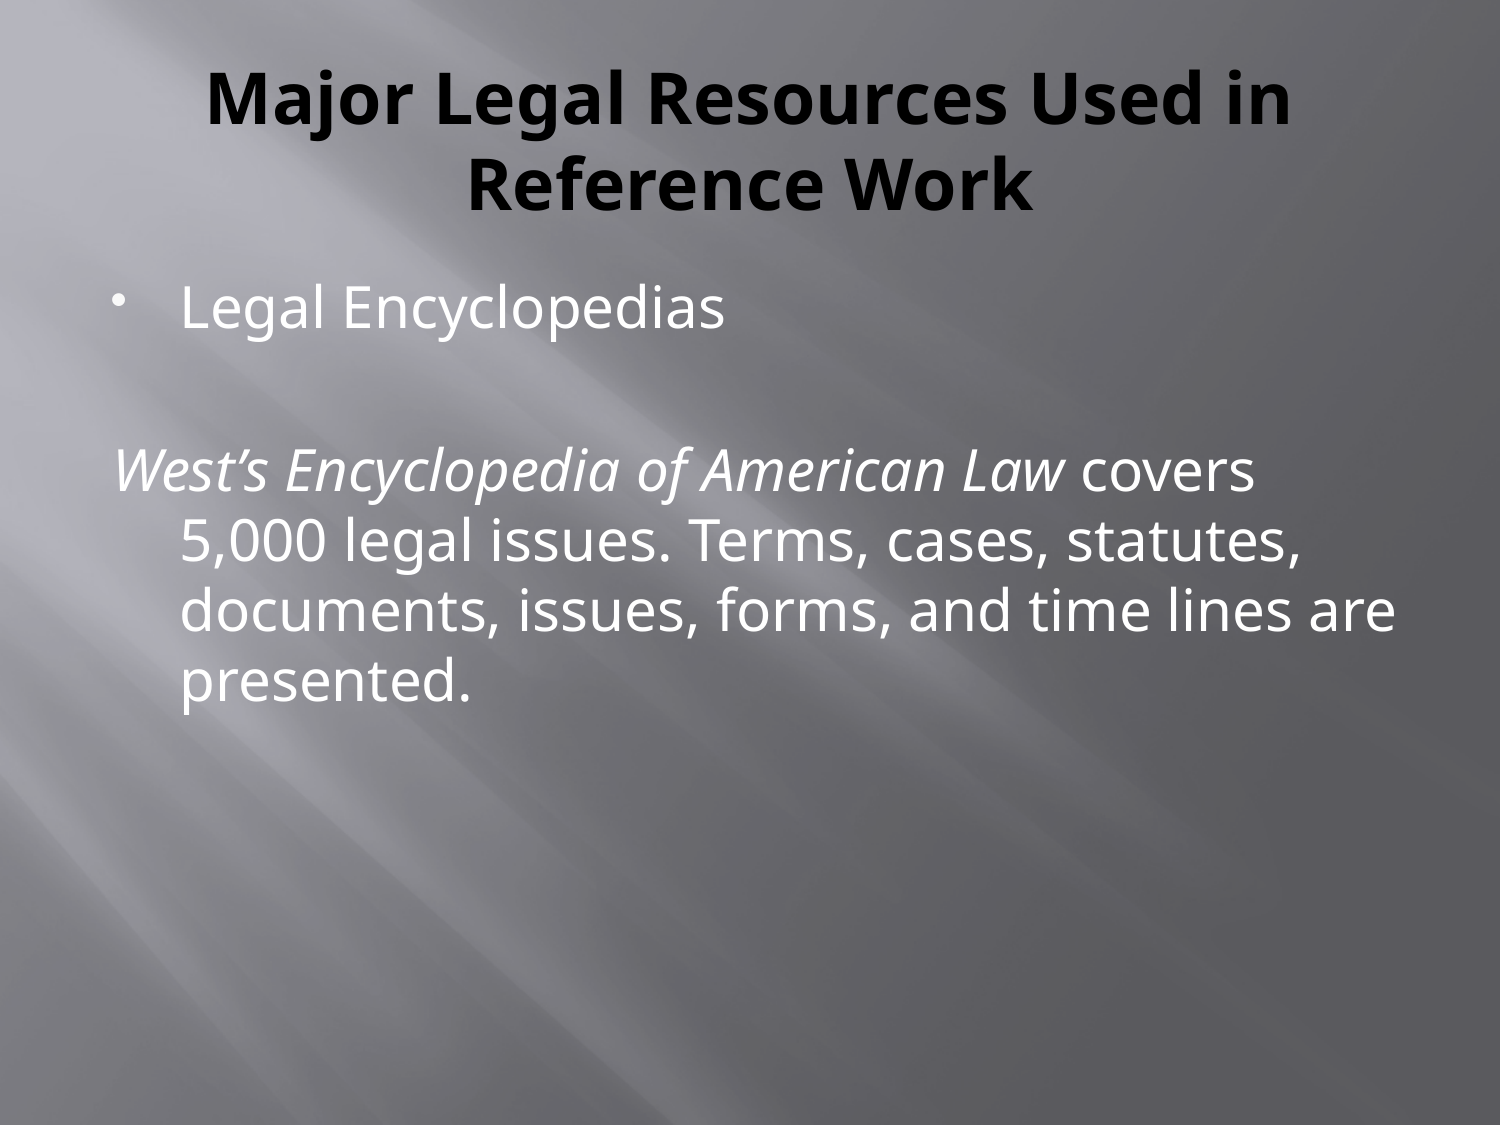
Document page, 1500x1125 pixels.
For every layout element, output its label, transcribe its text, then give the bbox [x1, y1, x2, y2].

list Legal Encyclopedias West’s Encyclopedia of American Law covers 5,000 legal issues. Terms, cases, statutes, documents, issues, forms, and time lines are presented. [75, 262, 1425, 1035]
title Major Legal Resources Used in Reference Work [75, 45, 1425, 233]
